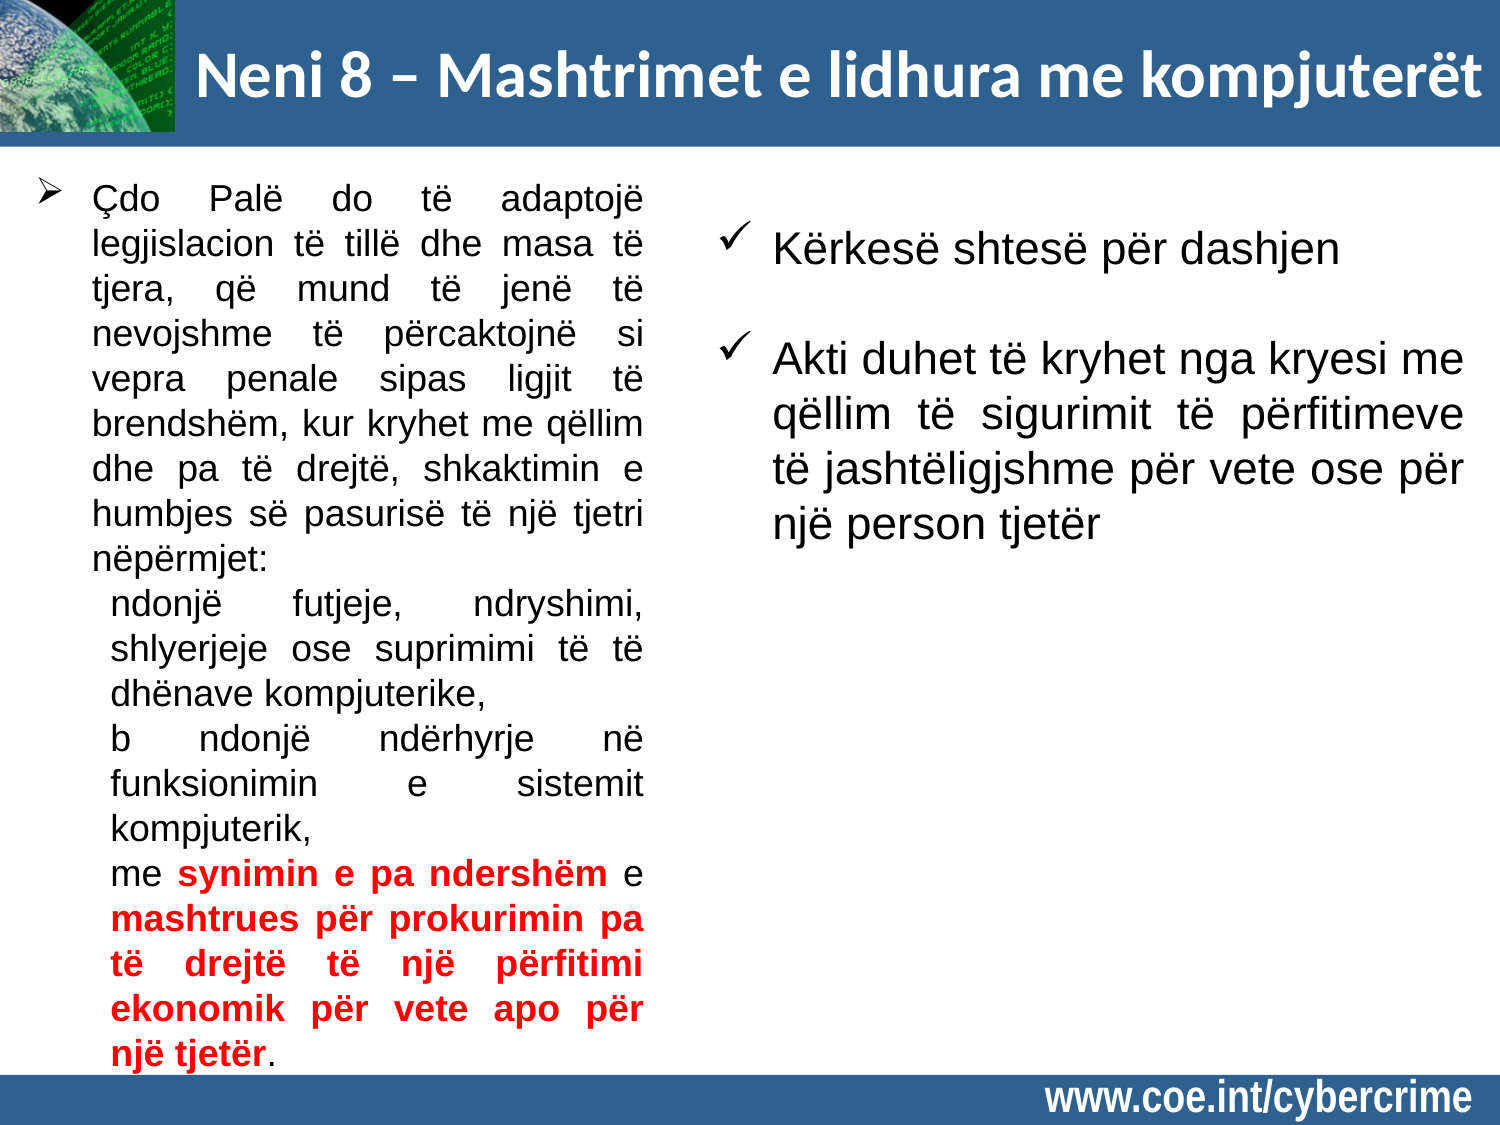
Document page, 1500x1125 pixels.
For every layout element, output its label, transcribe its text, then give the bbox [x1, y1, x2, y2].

picture [0, 0, 175, 132]
text_box www.coe.int/cybercrime [1030, 1059, 1500, 1125]
text_box Çdo Palë do të adaptojë legjislacion të tillë dhe masa të tjera, që mund të jenë të nevojshme të përcaktojnë si vepra penale sipas ligjit të brendshëm, kur kryhet me qëllim dhe pa të drejtë, shkaktimin e humbjes së pasurisë të një tjetri nëpërmjet: ndonjë futjeje, ndryshimi, shlyerjeje ose suprimimi të të dhënave kompjuterike, b ndonjë ndërhyrje në funksionimin e sistemit kompjuterik, me synimin e pa ndershëm e mashtrues për prokurimin pa të drejtë të një përfitimi ekonomik për vete apo për një tjetër. [20, 166, 659, 1081]
text_box [0, 1073, 1030, 1125]
text_box Neni 8 – Mashtrimet e lidhura me kompjuterët [0, 0, 1500, 149]
text_box Kërkesë shtesë për dashjen Akti duhet të kryhet nga kryesi me qëllim të sigurimit të përfitimeve të jashtëligjshme për vete ose për një person tjetër [701, 211, 1480, 556]
